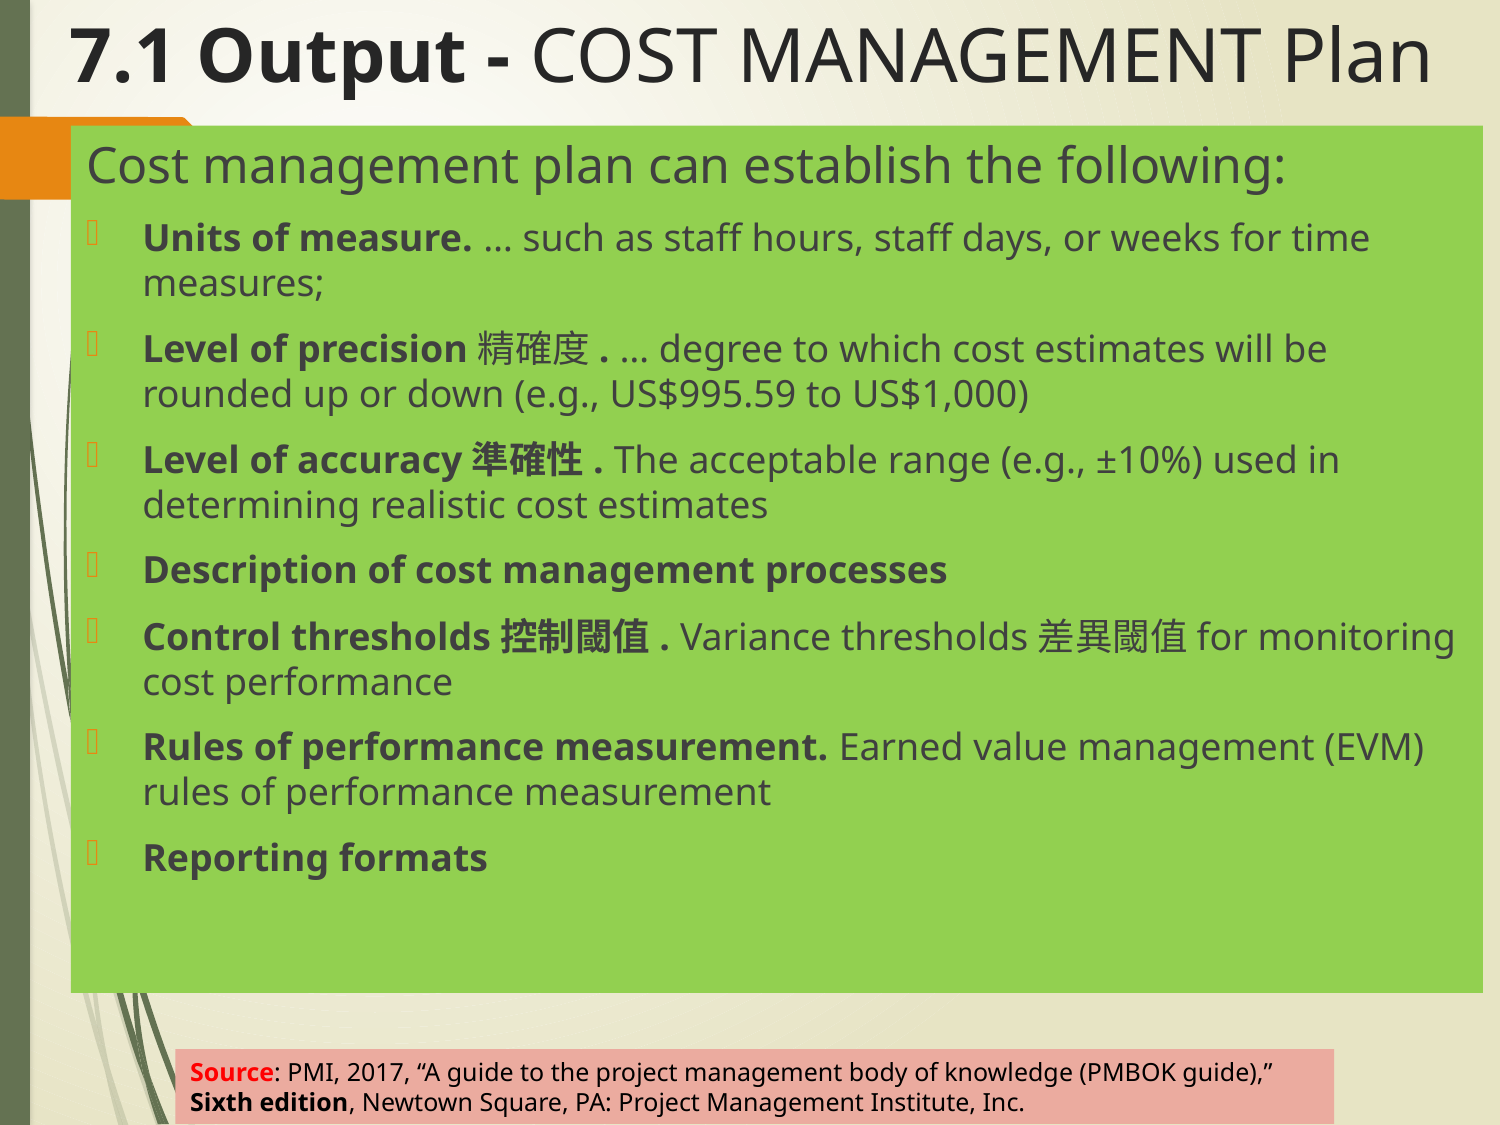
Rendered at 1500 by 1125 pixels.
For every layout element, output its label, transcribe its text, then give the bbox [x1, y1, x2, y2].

title 7.1 Output - COST MANAGEMENT Plan [54, 0, 1500, 110]
text_box Source: PMI, 2017, “A guide to the project management body of knowledge (PMBOK guide),” Sixth edition, Newtown Square, PA: Project Management Institute, Inc. [175, 1049, 1335, 1124]
list Cost management plan can establish the following: Units of measure. … such as staff hours, staff days, or weeks for time measures; Level of precision精確度. … degree to which cost estimates will be rounded up or down (e.g., US$995.59 to US$1,000) Level of accuracy準確性. The acceptable range (e.g., ±10%) used in determining realistic cost estimates Description of cost management processes Control thresholds控制閾值. Variance thresholds差異閾值for monitoring cost performance Rules of performance measurement. Earned value management (EVM) rules of performance measurement Reporting formats [70, 125, 1483, 993]
